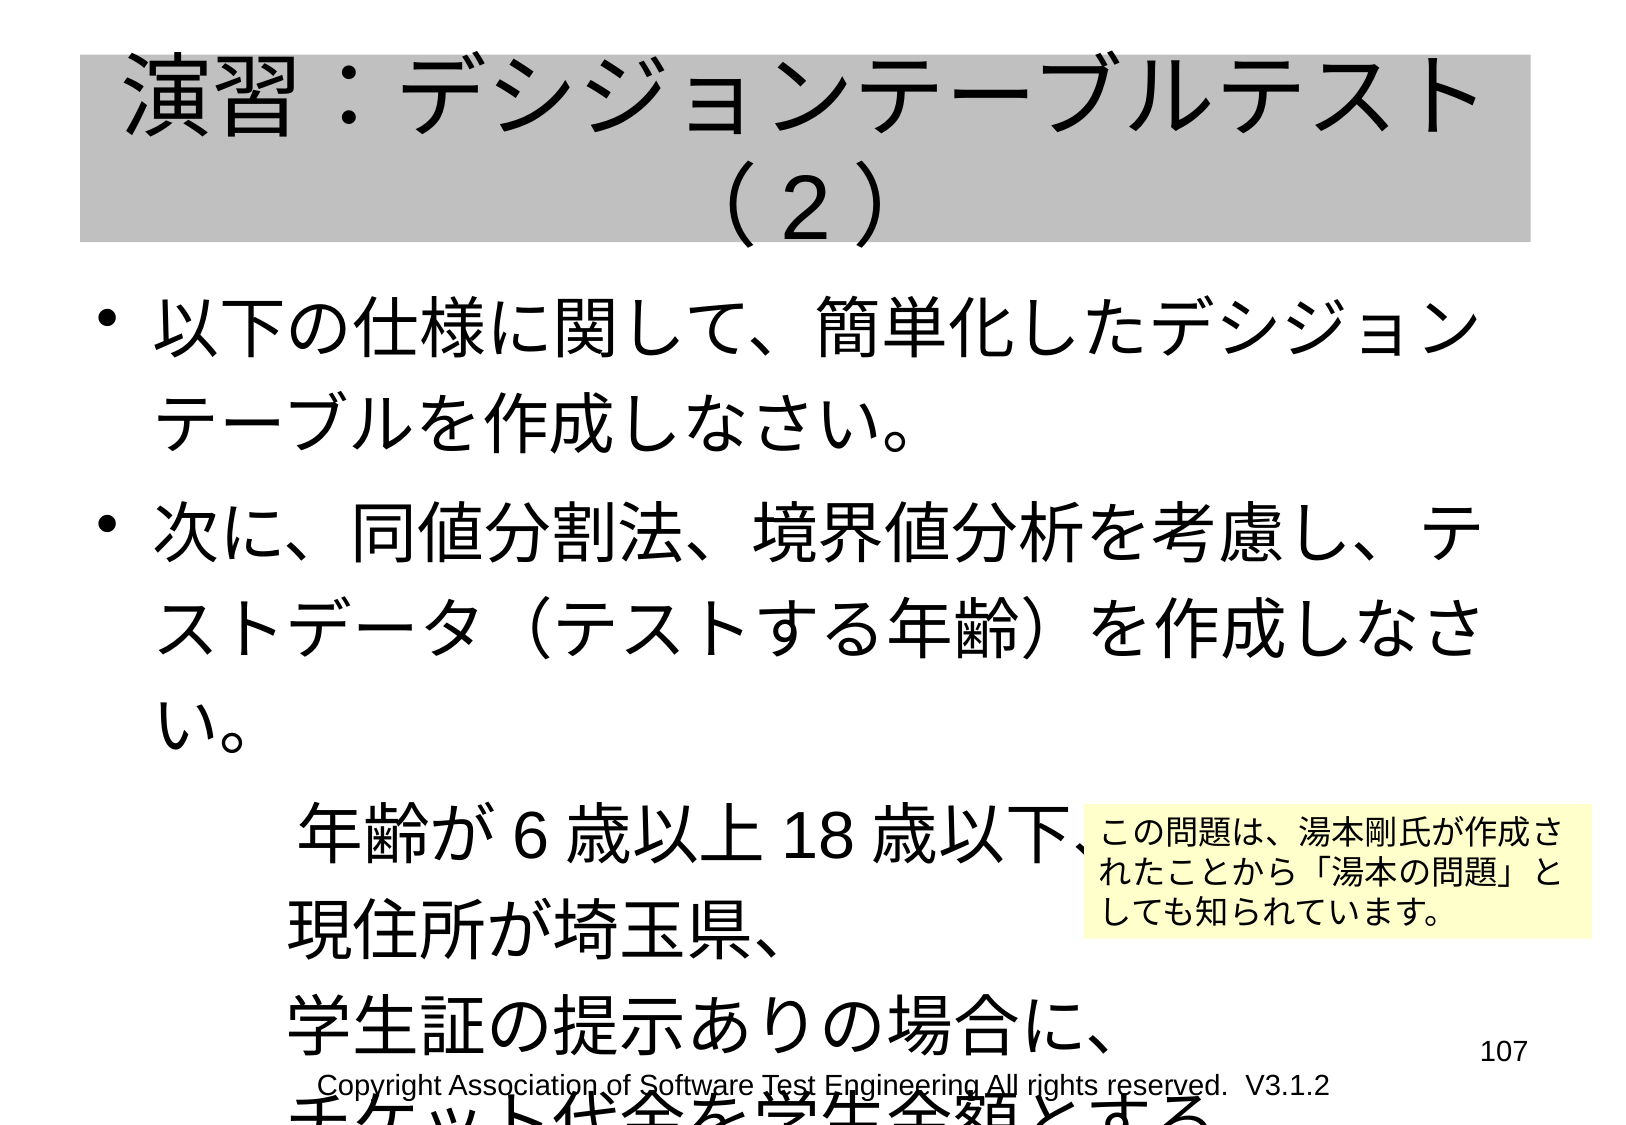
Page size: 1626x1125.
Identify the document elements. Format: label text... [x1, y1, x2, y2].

list 以下の仕様に関して、簡単化したデシジョンテーブルを作成しなさい。 次に、同値分割法、境界値分析を考慮し、テストデータ（テストする年齢）を作成しなさい。 年齢が6歳以上18歳以下、 現住所が埼玉県、 学生証の提示ありの場合に、 チケット代金を学生金額とする。 [80, 262, 1544, 1006]
slide_number 107 [1164, 1024, 1544, 1103]
title 演習：デシジョンテーブルテスト（2） [79, 54, 1531, 243]
text_box この問題は、湯本剛氏が作成されたことから「湯本の問題」としても知られています。 [1084, 804, 1593, 939]
footer Copyright Association of Software Test Engineering All rights reserved. V3.1.2 [233, 1058, 1416, 1103]
